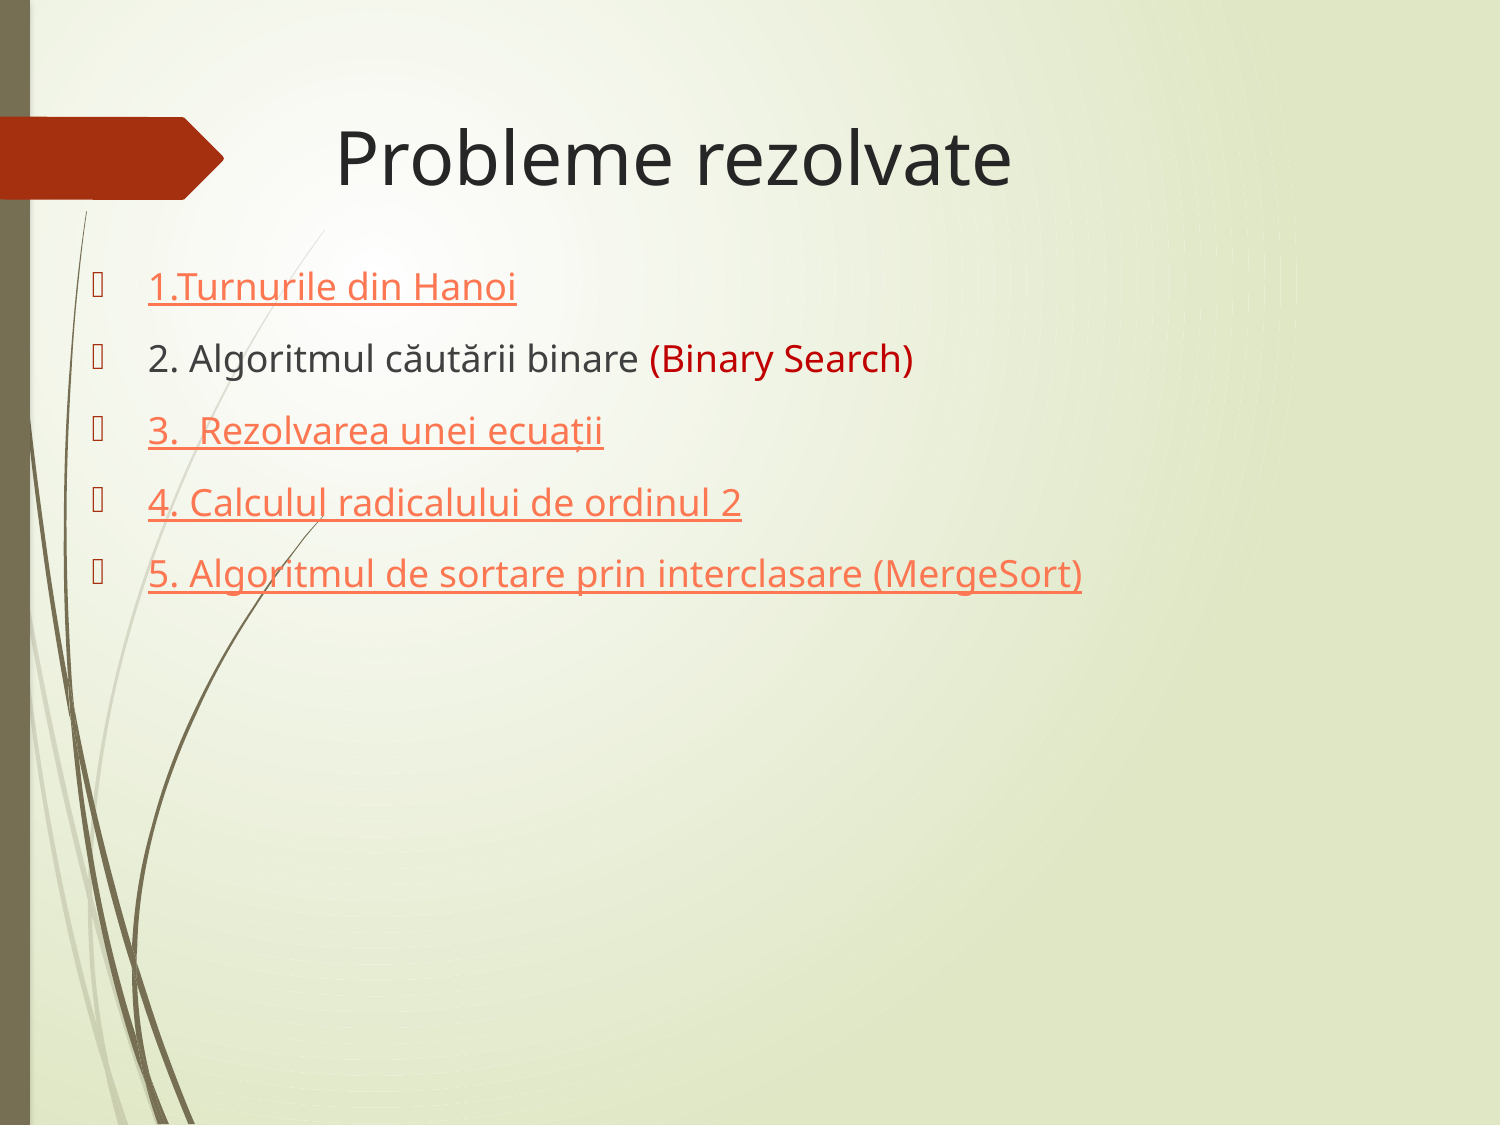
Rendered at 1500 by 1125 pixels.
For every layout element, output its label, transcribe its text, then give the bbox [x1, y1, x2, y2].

title Probleme rezolvate [319, 102, 1400, 313]
list 1.Turnurile din Hanoi 2. Algoritmul căutării binare (Binary Search) 3. Rezolvarea unei ecuaţii 4. Calculul radicalului de ordinul 2 5. Algoritmul de sortare prin interclasare (MergeSort) [76, 255, 1327, 1043]
